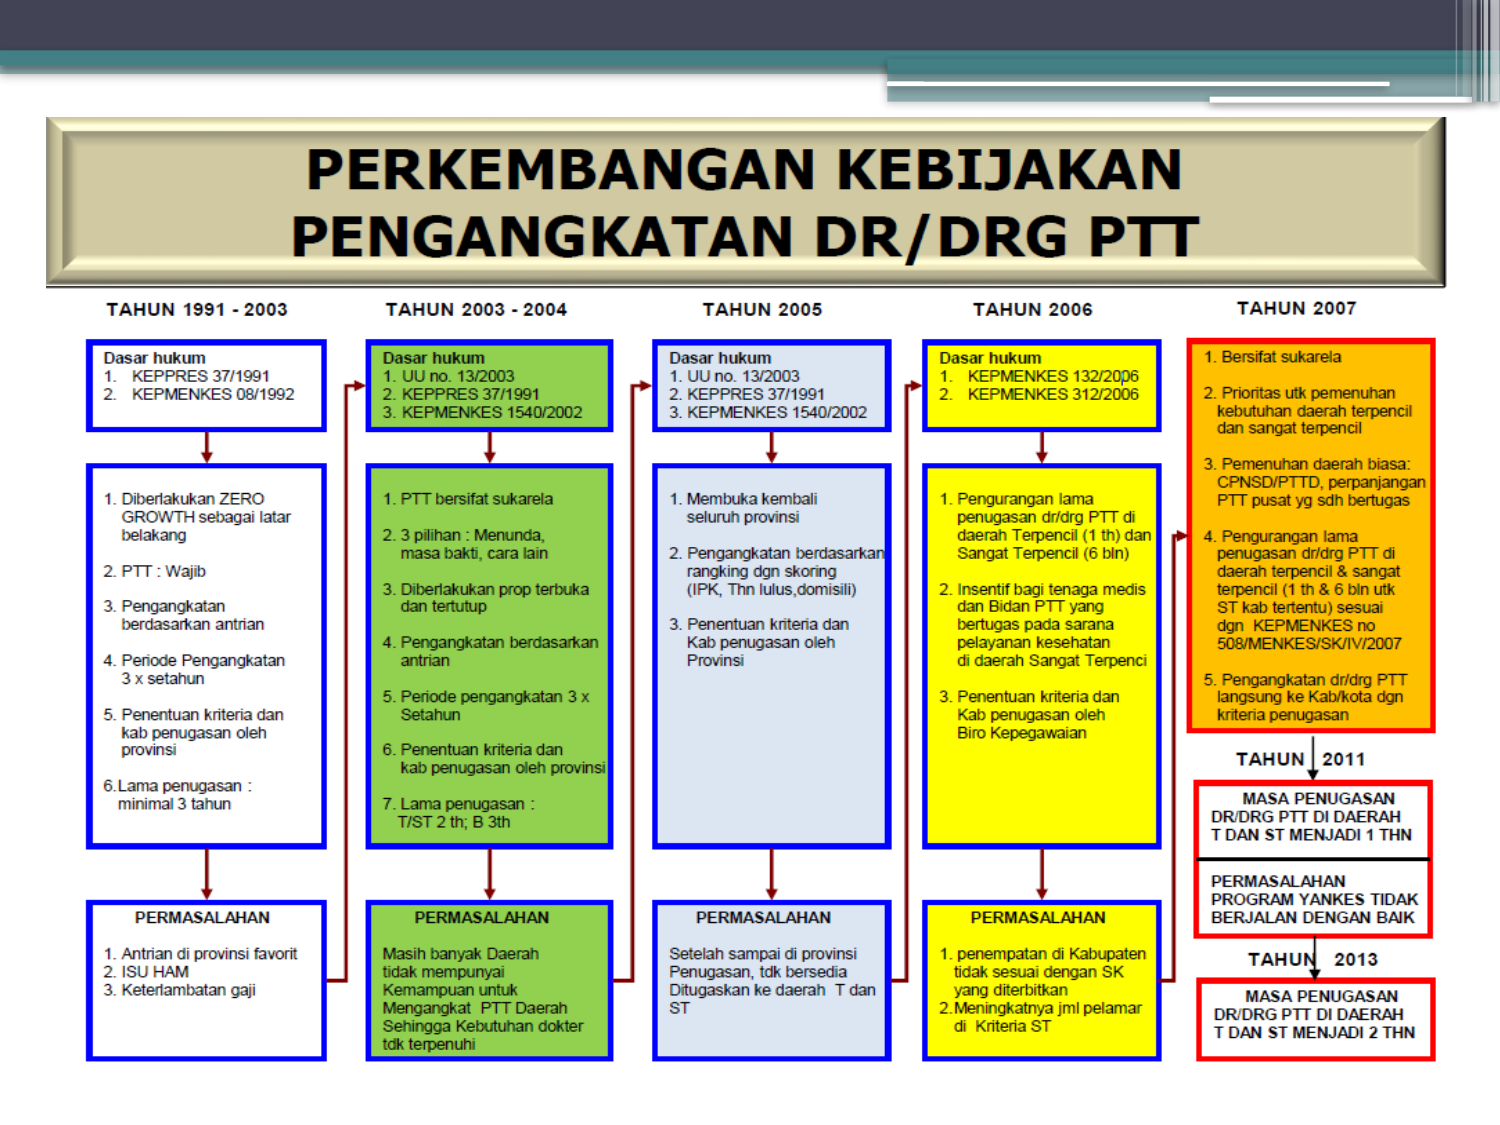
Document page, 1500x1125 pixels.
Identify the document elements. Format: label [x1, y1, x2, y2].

picture [46, 116, 1466, 1090]
